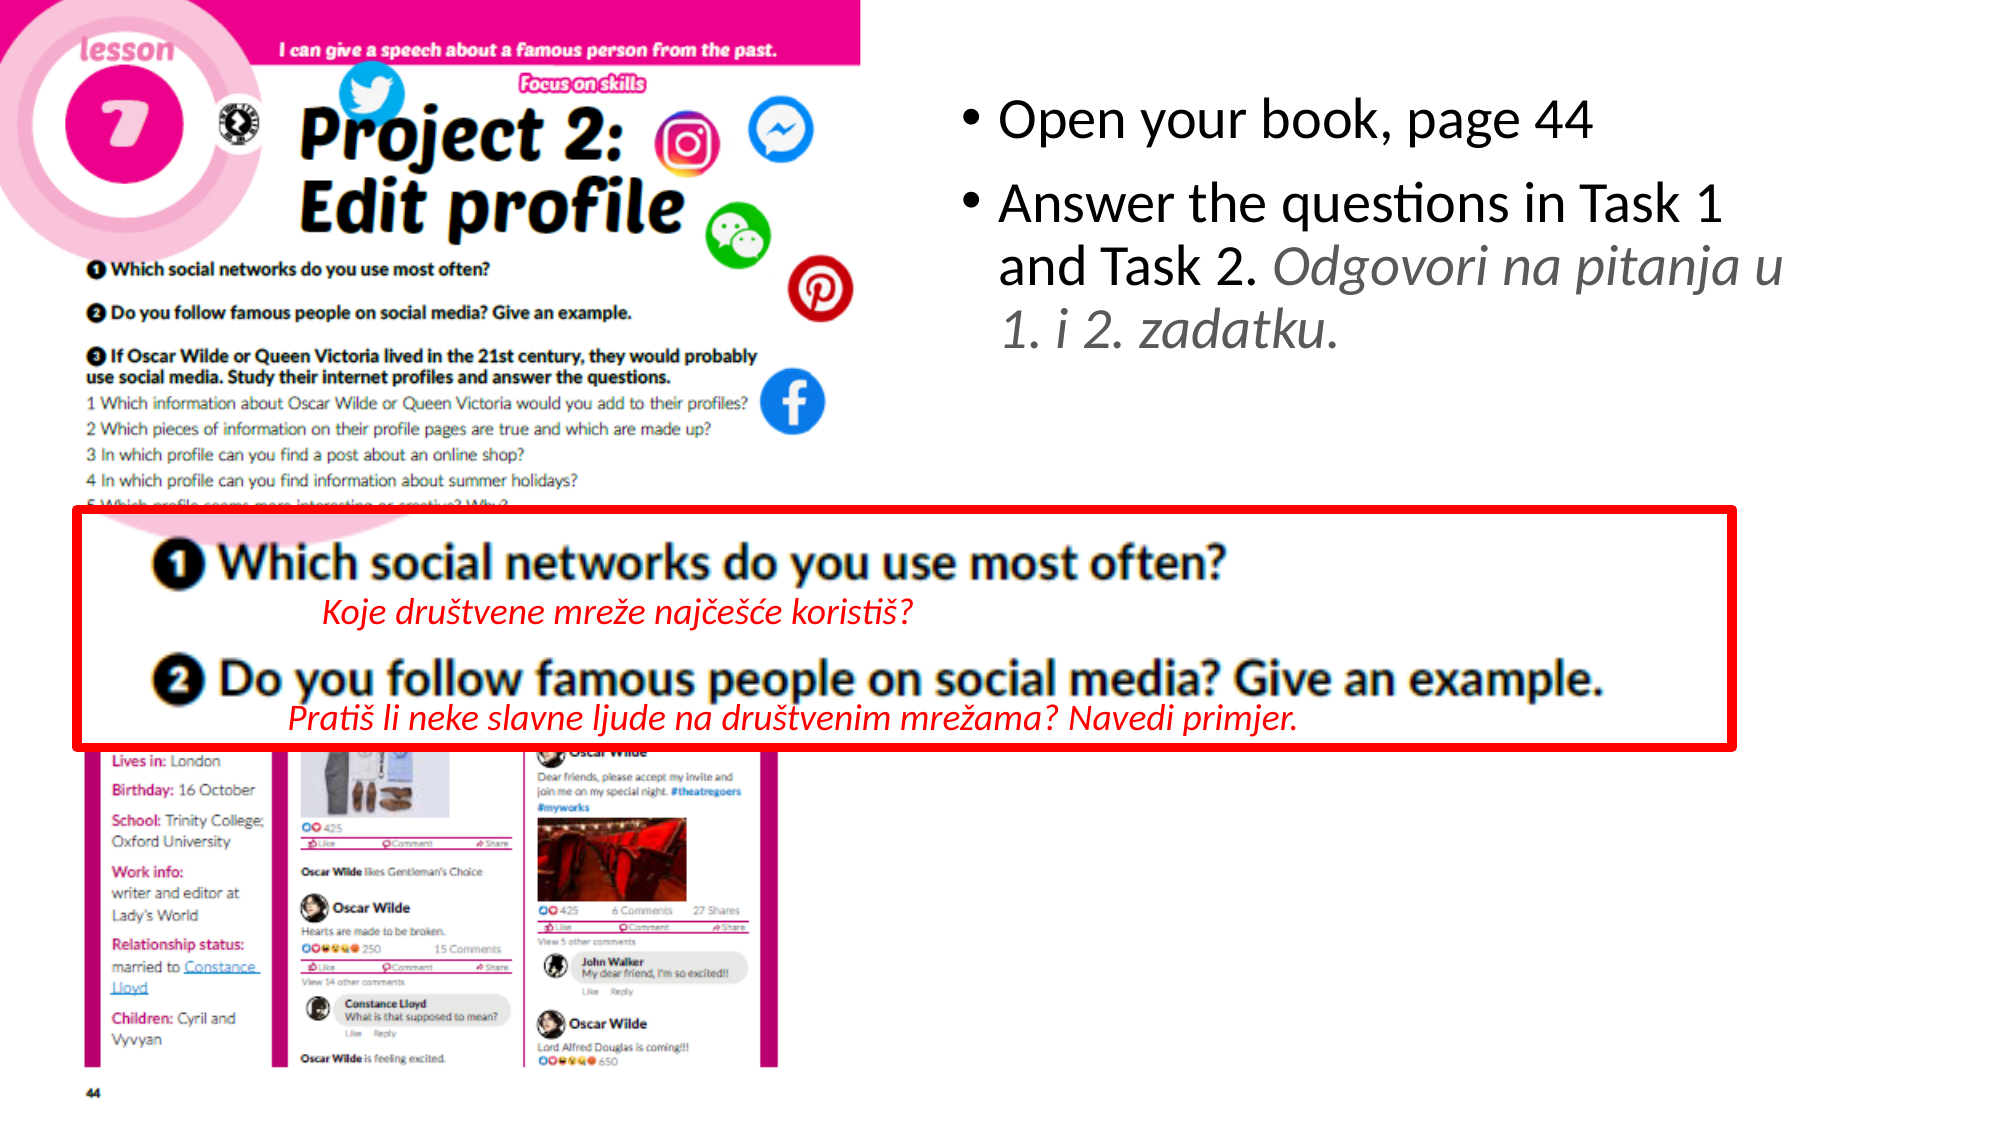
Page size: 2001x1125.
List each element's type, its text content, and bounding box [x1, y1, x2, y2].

picture [0, 0, 1728, 1125]
list Open your book, page 44 Answer the questions in Task 1 and Task 2. Odgovori na pitanja u 1. i 2. zadatku. [945, 80, 1807, 594]
